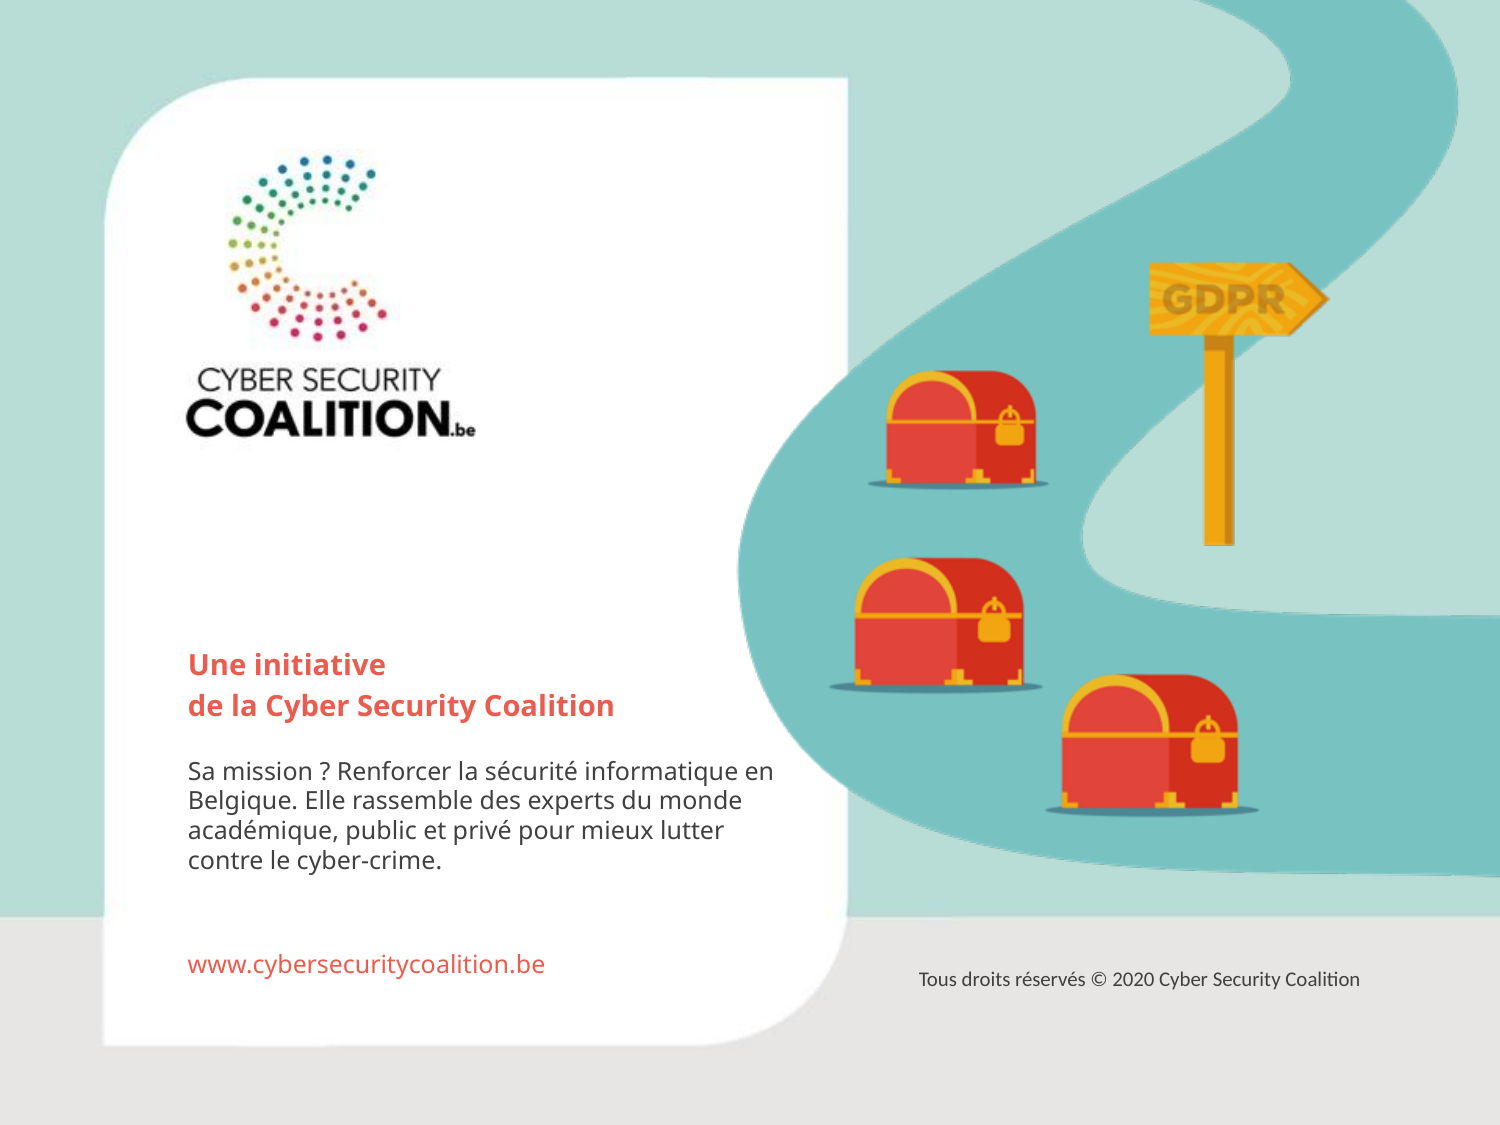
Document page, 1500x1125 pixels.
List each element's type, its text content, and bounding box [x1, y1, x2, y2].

picture [0, 0, 1500, 1125]
list Une initiative de la Cyber Security Coalition [172, 638, 635, 740]
list www.cybersecuritycoalition.be [172, 940, 635, 987]
list Tous droits réservés © 2020 Cyber Security Coalition [898, 958, 1401, 1066]
list Sa mission ? Renforcer la sécurité informatique en Belgique. Elle rassemble des experts du monde académique, public et privé pour mieux lutter contre le cyber-crime. [172, 747, 795, 911]
